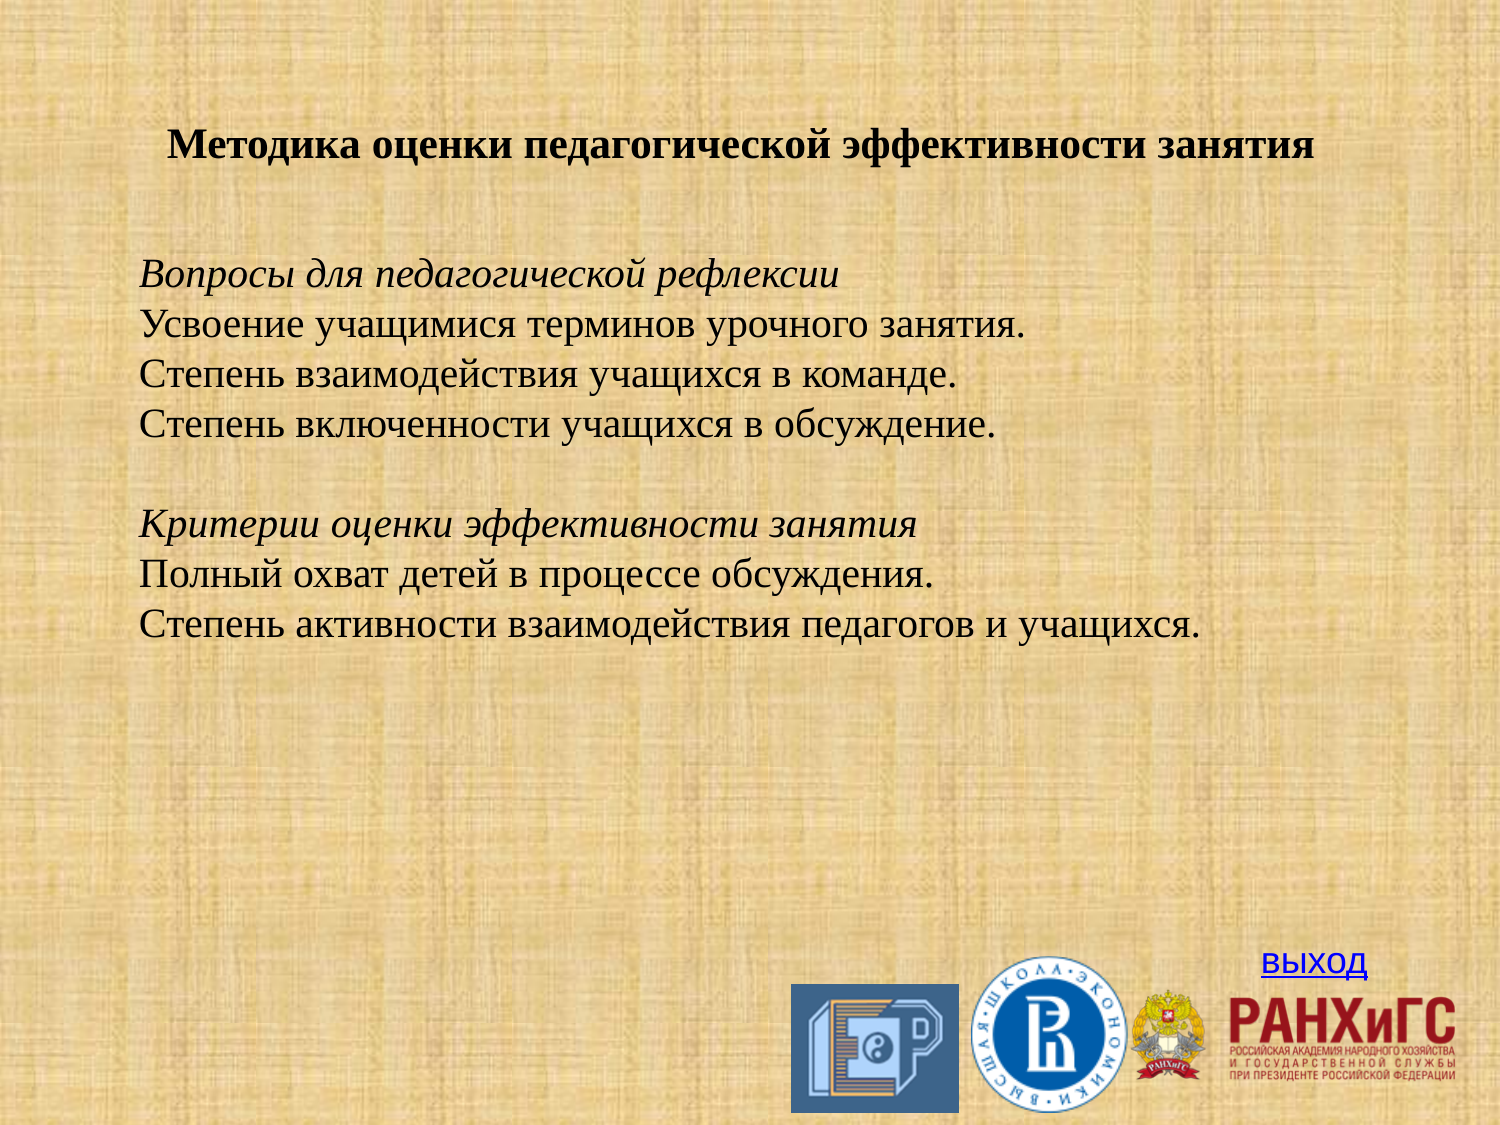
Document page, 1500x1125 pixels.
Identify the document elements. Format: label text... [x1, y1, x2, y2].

text_box Вопросы для педагогической рефлексии Усвоение учащимися терминов урочного занятия. Степень взаимодействия учащихся в команде. Степень включенности учащихся в обсуждение. Критерии оценки эффективности занятия Полный охват детей в процессе обсуждения. Степень активности взаимодействия педагогов и учащихся. [124, 238, 1406, 704]
text_box выход [1246, 928, 1424, 986]
picture [0, 0, 1500, 1125]
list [971, 956, 1129, 1114]
title Методика оценки педагогической эффективности занятия [94, 89, 1389, 244]
